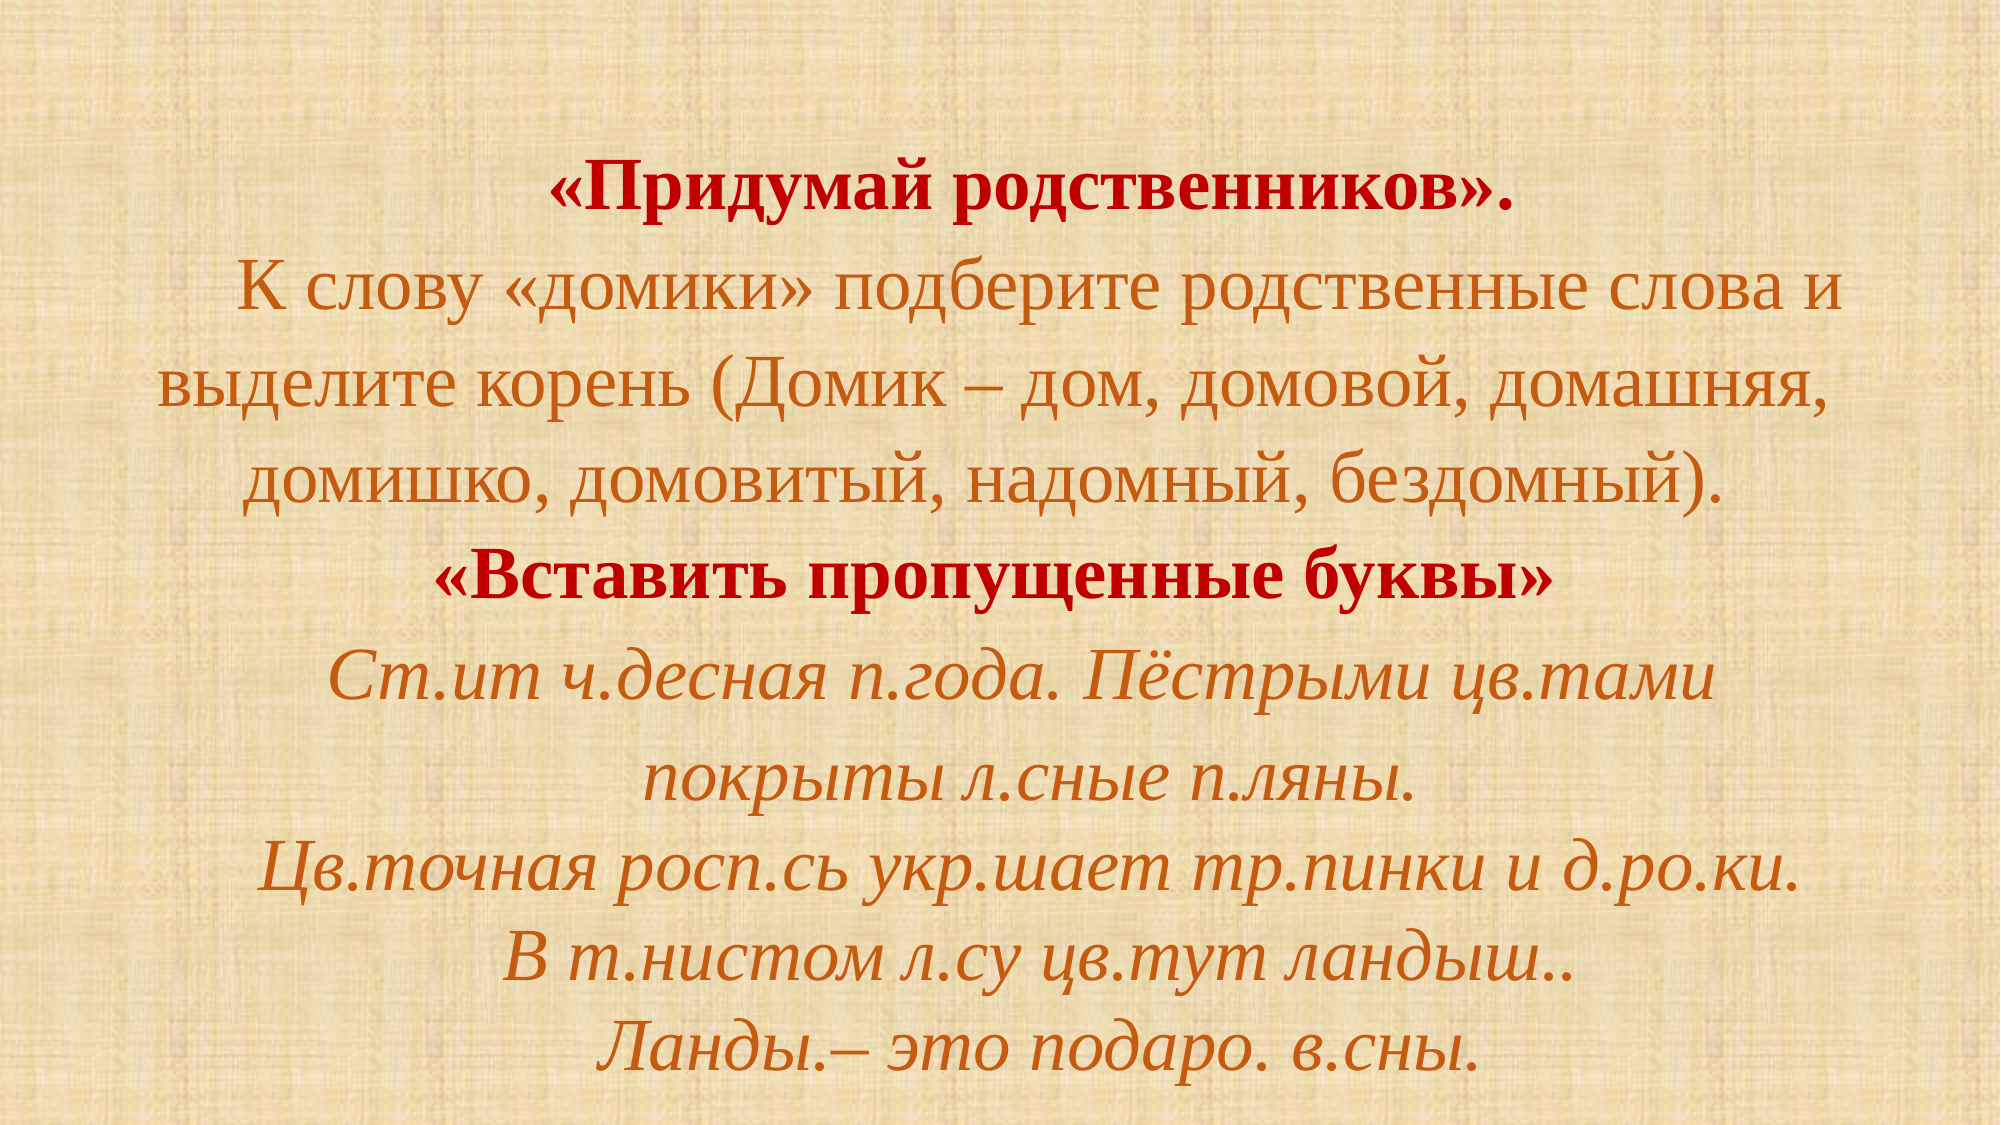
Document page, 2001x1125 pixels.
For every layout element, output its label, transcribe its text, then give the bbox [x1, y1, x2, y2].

picture [0, 0, 2000, 1125]
text_box «Придумай родственников». К слову «домики» подберите родственные слова и выделите корень (Домик – дом, домовой, домашняя, домишко, домовитый, надомный, бездомный). «Вставить пропущенные буквы» Ст.ит ч.десная п.года. Пёстрыми цв.тами покрыты л.сные п.ляны. Цв.точная росп.сь укр.шает тр.пинки и д.ро.ки. В т.нистом л.су цв.тут ландыш.. Ланды.– это подаро. в.сны. [54, 120, 1936, 1093]
